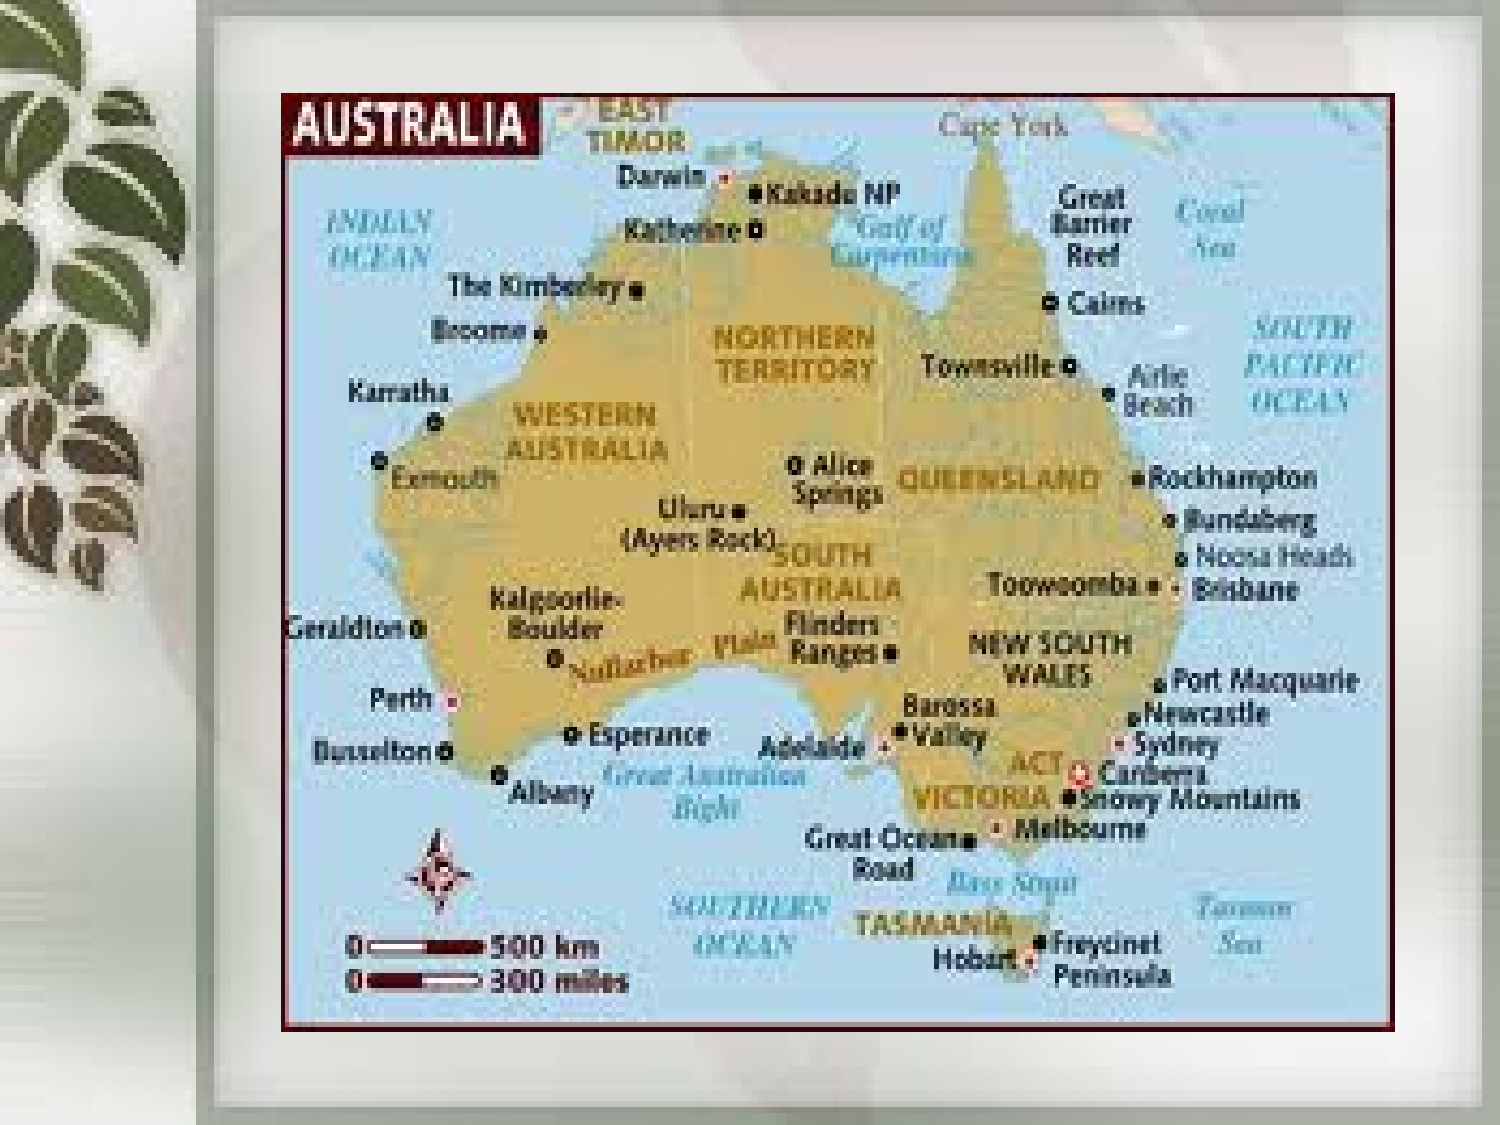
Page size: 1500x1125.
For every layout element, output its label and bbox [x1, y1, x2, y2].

picture [0, 0, 1500, 1125]
list [280, 93, 1395, 1032]
